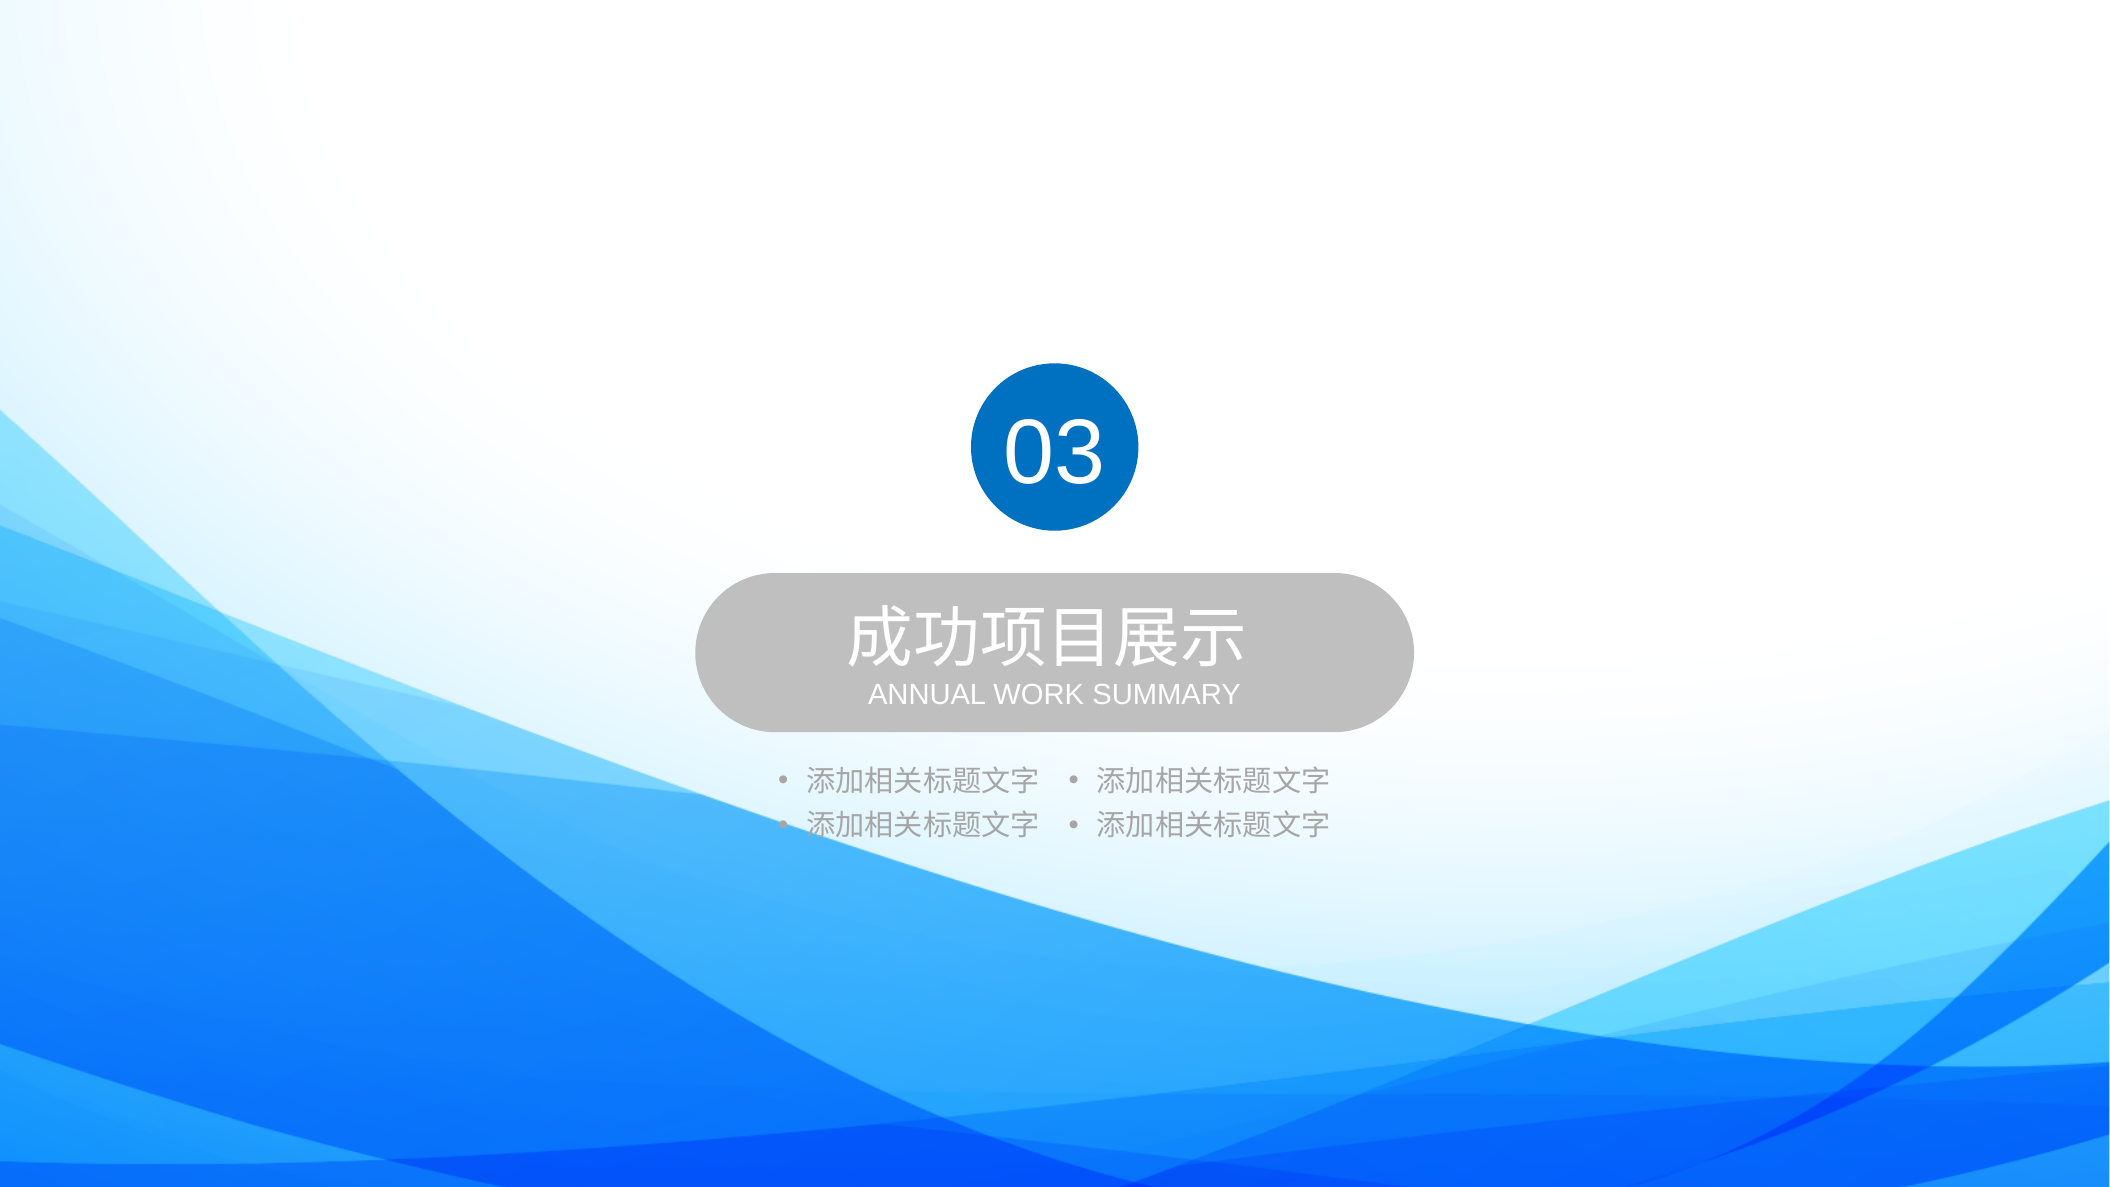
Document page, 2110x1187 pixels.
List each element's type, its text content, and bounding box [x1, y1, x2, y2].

text_box 03 [969, 362, 1140, 532]
text_box 添加相关标题文字 [1068, 762, 1331, 798]
text_box 添加相关标题文字 [1068, 806, 1331, 842]
text_box 添加相关标题文字 [777, 762, 1041, 798]
text_box [694, 571, 1416, 734]
text_box [0, 0, 2110, 1187]
text_box 添加相关标题文字 [777, 806, 1041, 842]
